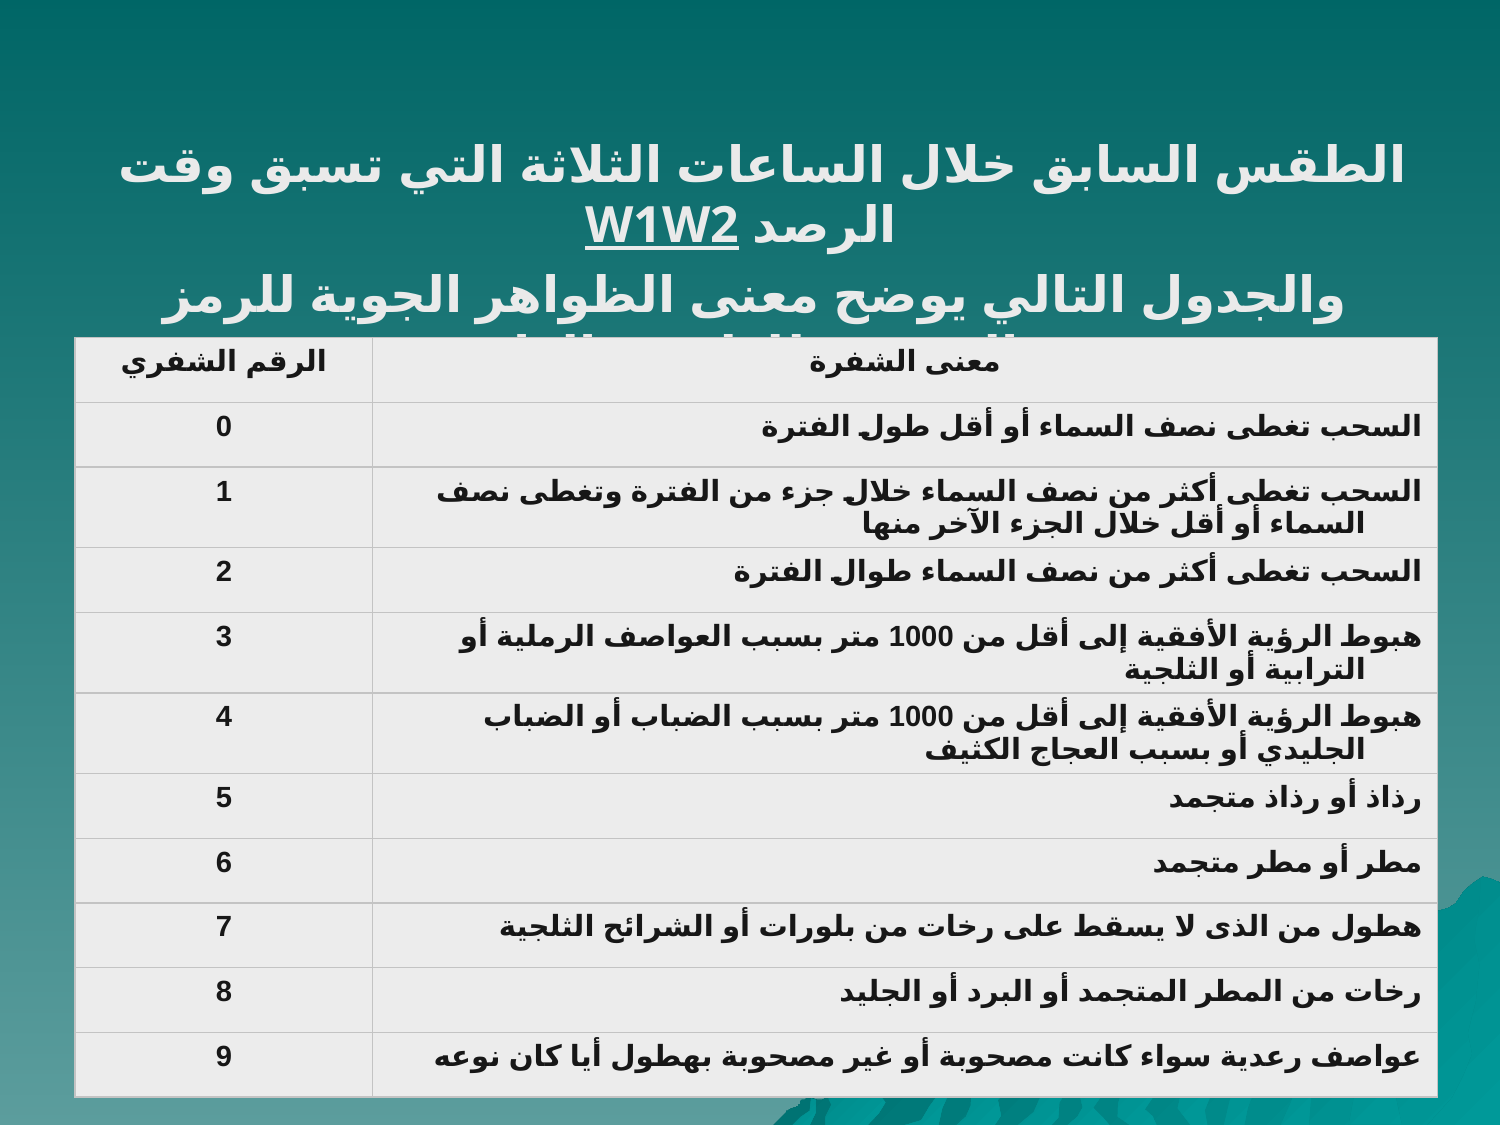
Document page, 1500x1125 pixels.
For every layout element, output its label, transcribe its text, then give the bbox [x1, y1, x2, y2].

table_cell السحب تغطى أكثر من نصف السماء خلال جزء من الفترة وتغطى نصف السماء أو أقل خلال الجزء الآخر منها [373, 468, 1437, 547]
table_cell هطول من الذى لا يسقط على رخات من بلورات أو الشرائح الثلجية [373, 904, 1437, 967]
table_header معنى الشفرة [373, 338, 1437, 402]
table_header الرقم الشفري [76, 338, 372, 402]
table_cell 4 [76, 694, 372, 773]
table_cell 7 [76, 904, 372, 967]
table_cell 2 [76, 548, 372, 612]
list الطقس السابق خلال الساعات الثلاثة التي تسبق وقت الرصد W1W2 والجدول التالي يوضح معنى الظواهر الجوية للرمز الشفري للطقس الغابر [75, 125, 1450, 375]
table_cell هبوط الرؤية الأفقية إلى أقل من 1000 متر بسبب الضباب أو الضباب الجليدي أو بسبب العجاج الكثيف [373, 694, 1437, 773]
table_cell رخات من المطر المتجمد أو البرد أو الجليد [373, 968, 1437, 1032]
table_cell 9 [76, 1033, 372, 1096]
table_cell السحب تغطى نصف السماء أو أقل طول الفترة [373, 403, 1437, 466]
table_cell عواصف رعدية سواء كانت مصحوبة أو غير مصحوبة بهطول أيا كان نوعه [373, 1033, 1437, 1096]
table_cell 1 [76, 468, 372, 547]
table_cell 0 [76, 403, 372, 466]
table_cell رذاذ أو رذاذ متجمد [373, 774, 1437, 838]
table_cell مطر أو مطر متجمد [373, 839, 1437, 902]
table_cell 3 [76, 613, 372, 692]
table_cell السحب تغطى أكثر من نصف السماء طوال الفترة [373, 548, 1437, 612]
table_cell 8 [76, 968, 372, 1032]
table_cell هبوط الرؤية الأفقية إلى أقل من 1000 متر بسبب العواصف الرملية أو الترابية أو الثلجية [373, 613, 1437, 692]
table_cell 6 [76, 839, 372, 902]
table_cell 5 [76, 774, 372, 838]
